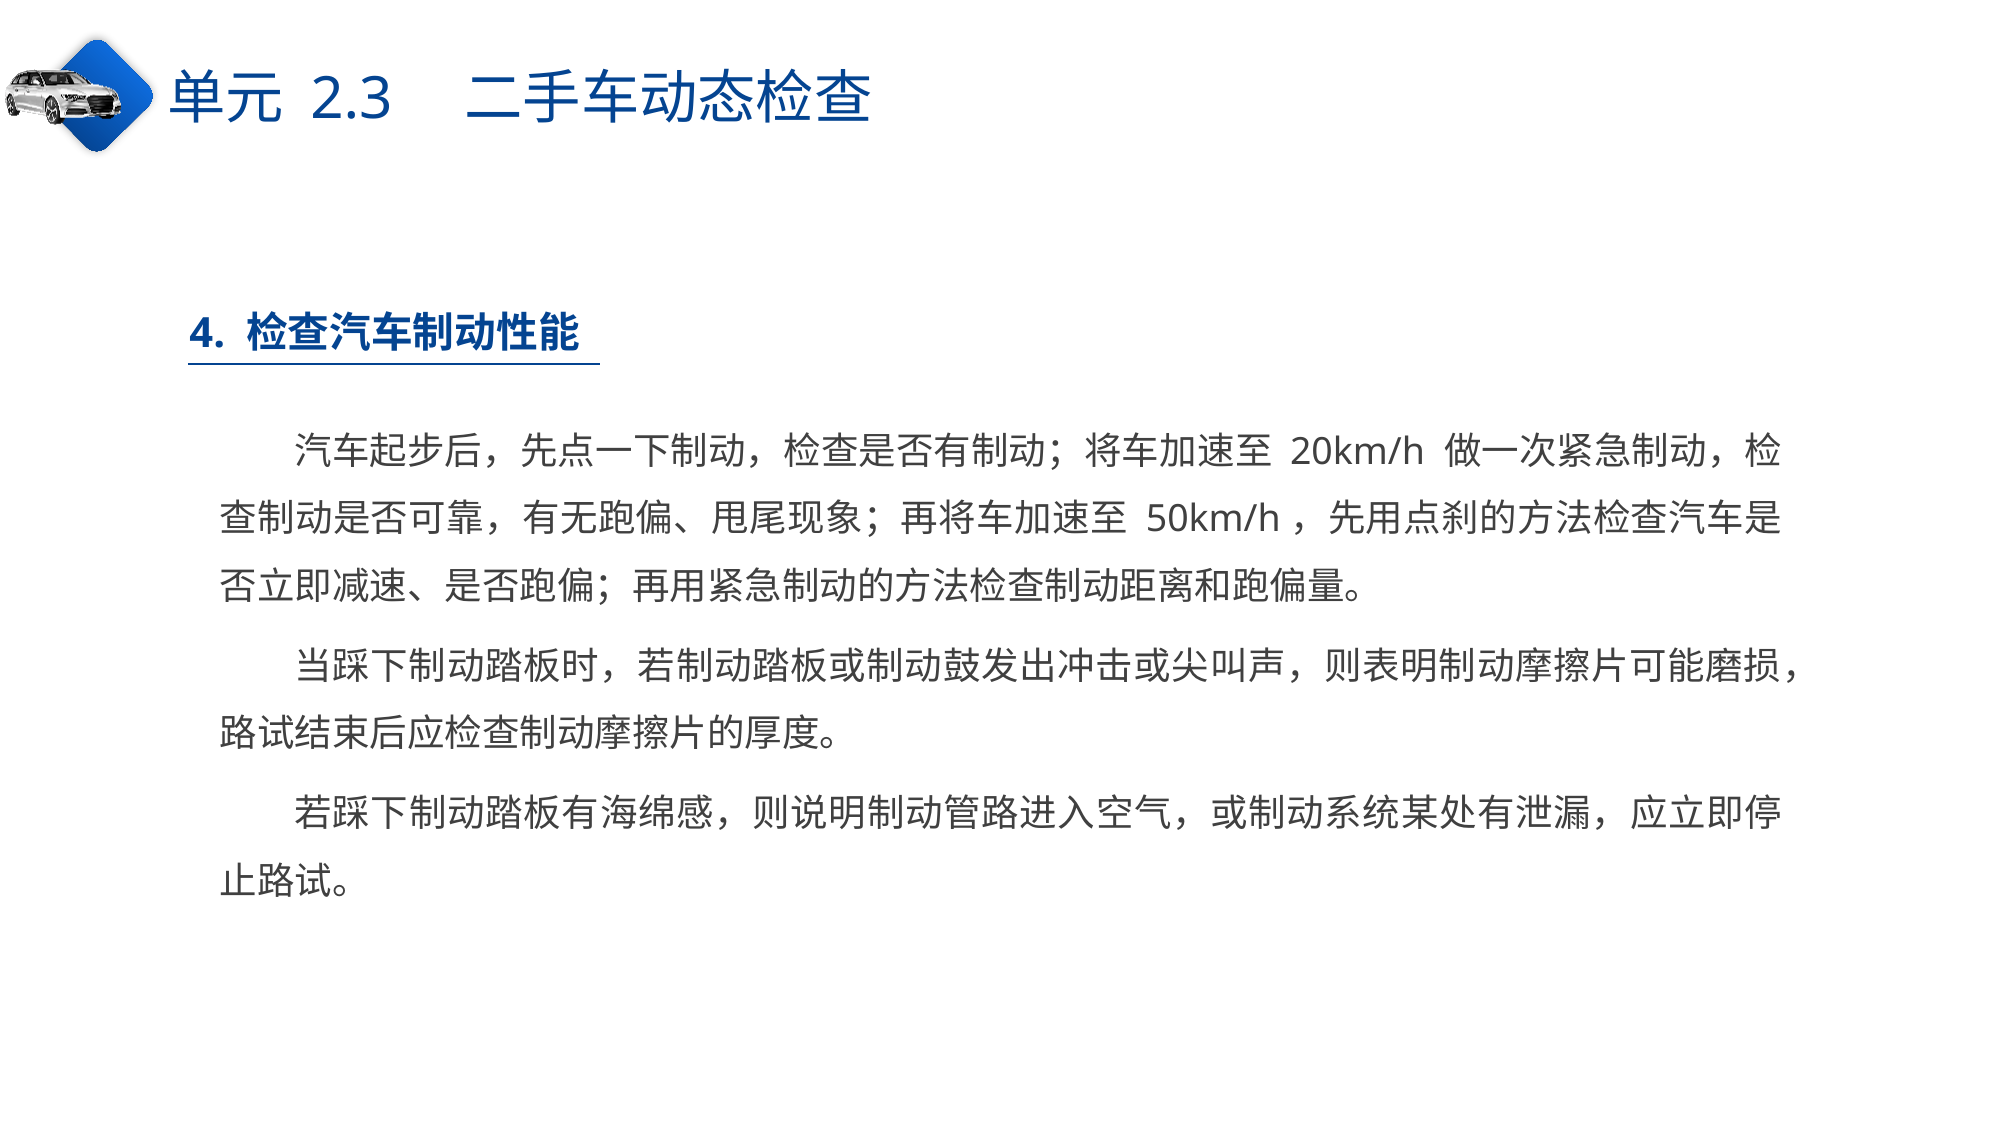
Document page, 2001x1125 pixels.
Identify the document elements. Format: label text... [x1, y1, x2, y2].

text_box 单元 2.3 二手车动态检查 [152, 52, 888, 138]
picture [0, 31, 125, 157]
text_box 汽车起步后，先点一下制动，检查是否有制动；将车加速至 20km/h 做一次紧急制动，检查制动是否可靠，有无跑偏、甩尾现象；再将车加速至 50km/h，先用点刹的方法检查汽车是否立即减速、是否跑偏；再用紧急制动的方法检查制动距离和跑偏量。 当踩下制动踏板时，若制动踏板或制动鼓发出冲击或尖叫声，则表明制动摩擦片可能磨损，路试结束后应检查制动摩擦片的厚度。 若踩下制动踏板有海绵感，则说明制动管路进入空气，或制动系统某处有泄漏，应立即停止路试。 [204, 397, 1797, 910]
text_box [174, 297, 1330, 364]
